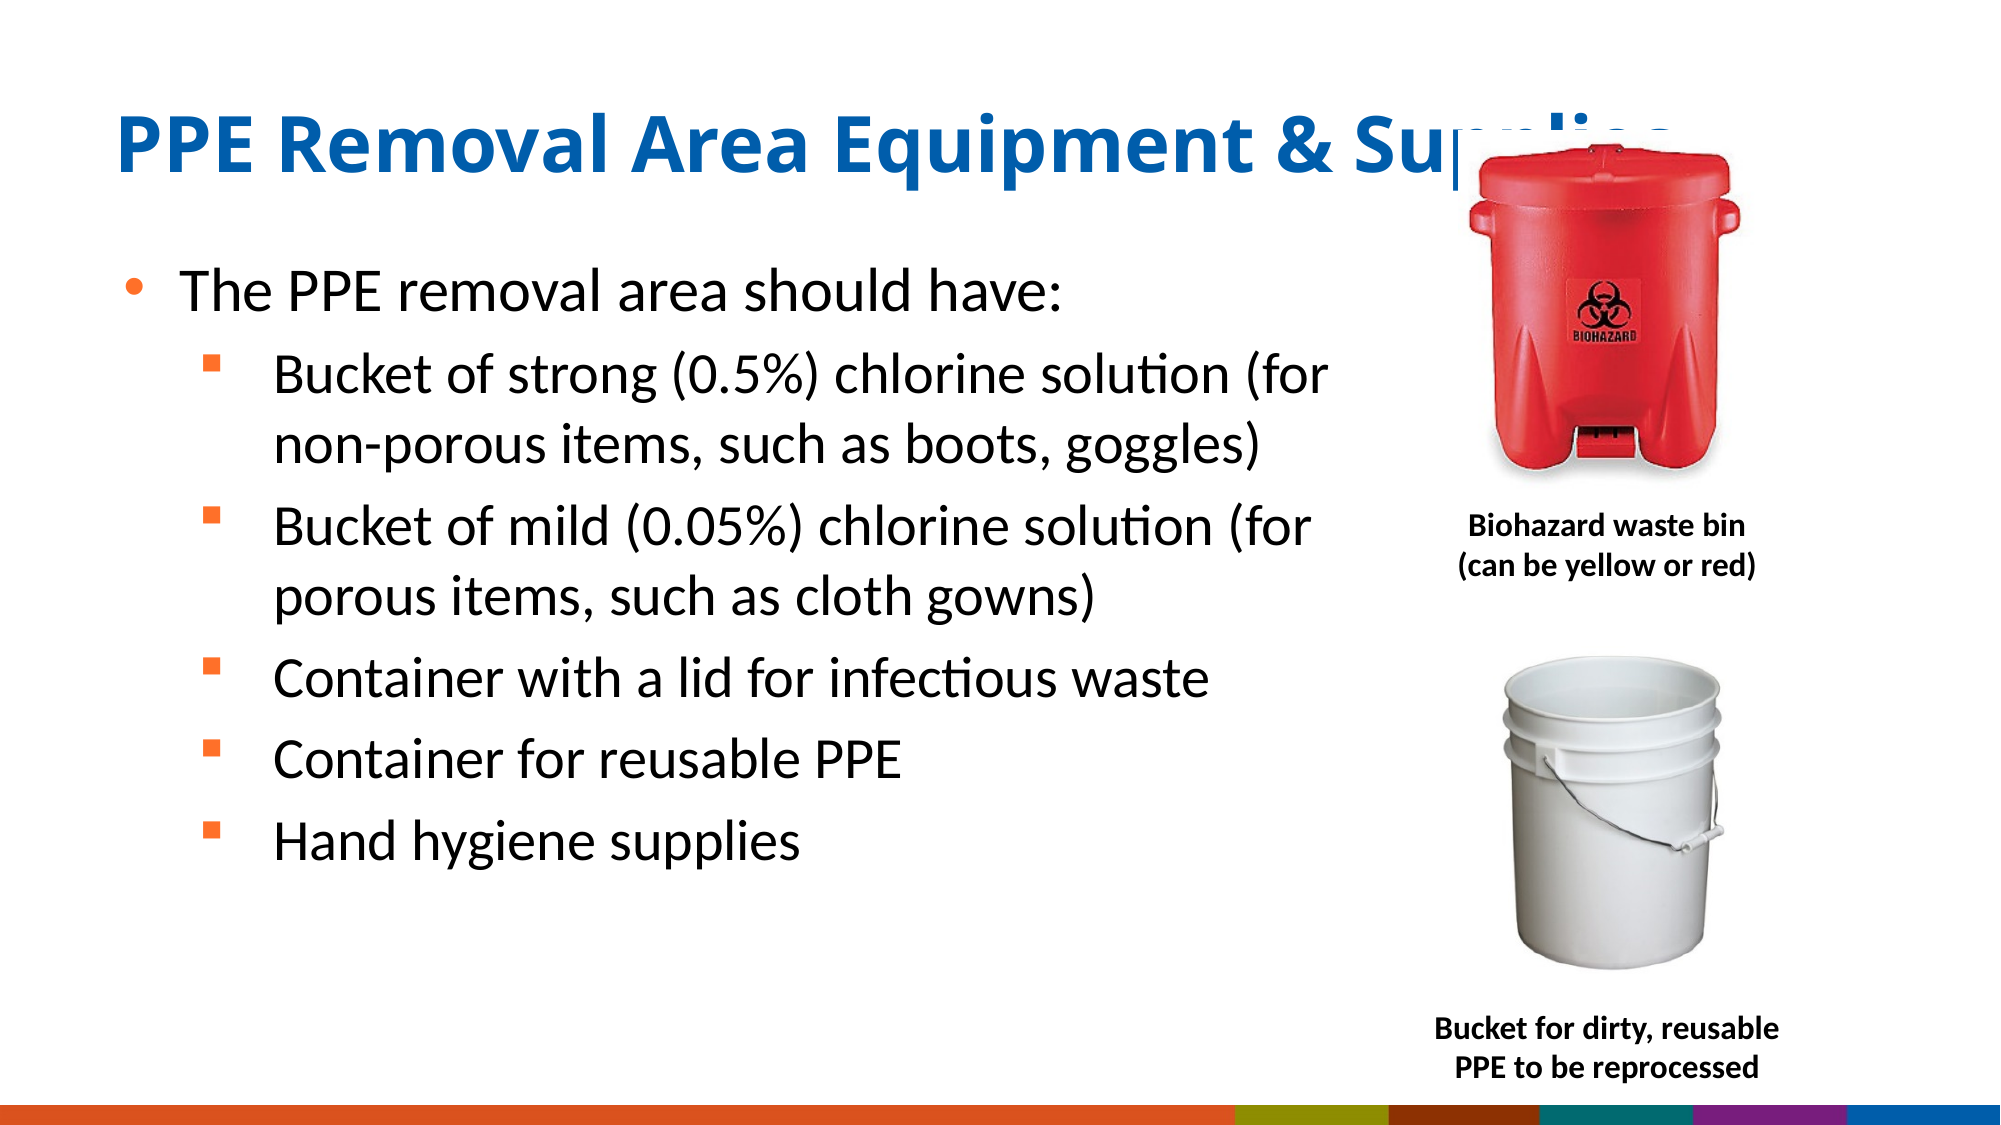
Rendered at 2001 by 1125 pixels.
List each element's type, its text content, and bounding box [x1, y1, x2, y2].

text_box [1404, 645, 1810, 1095]
text_box The PPE removal area should have: Bucket of strong (0.5%) chlorine solution (for non-porous items, such as boots, goggles) Bucket of mild (0.05%) chlorine solution (for porous items, such as cloth gowns) Container with a lid for infectious waste Container for reusable PPE Hand hygiene supplies [108, 178, 1459, 1040]
picture [0, 1105, 2000, 1125]
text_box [1400, 130, 1814, 592]
title PPE Removal Area Equipment & Supplies [99, 45, 1900, 196]
